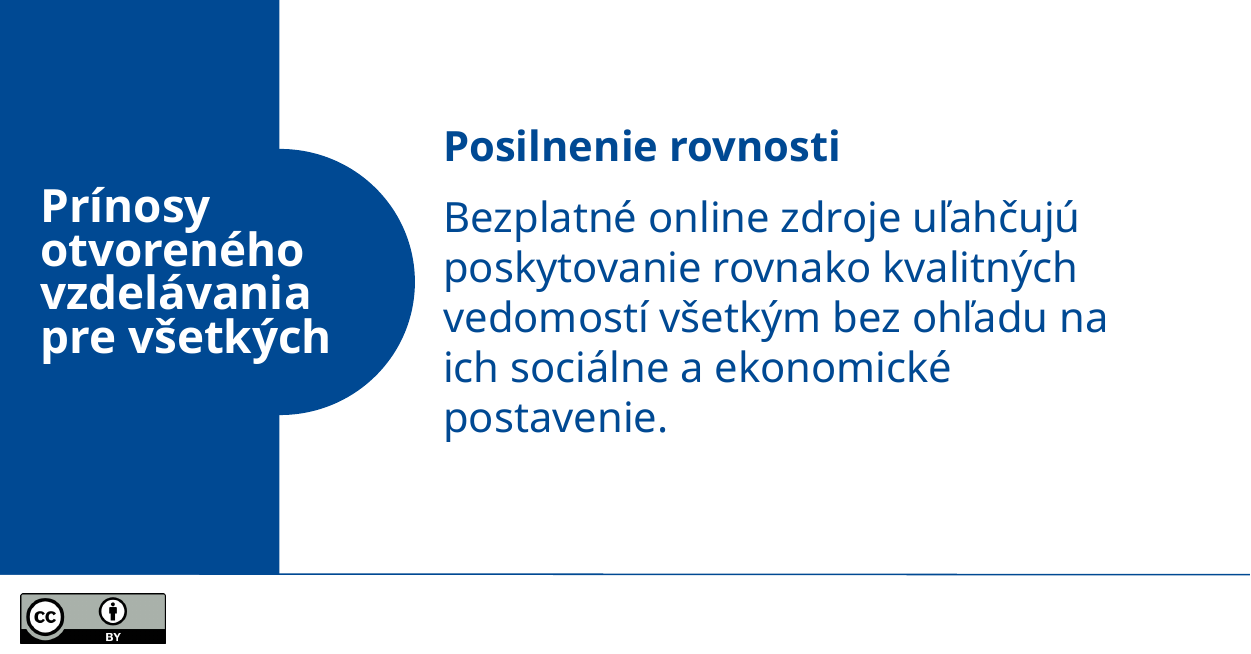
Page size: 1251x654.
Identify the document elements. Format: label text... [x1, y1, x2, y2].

text_box Posilnenie rovnosti Bezplatné online zdroje uľahčujú poskytovanie rovnako kvalitných vedomostí všetkým bez ohľadu na ich sociálne a ekonomické postavenie. [428, 104, 1178, 456]
picture [20, 592, 166, 645]
text_box [206, 148, 355, 171]
text_box [187, 378, 374, 416]
text_box [409, 242, 415, 322]
text_box [0, 582, 1250, 654]
text_box [0, 0, 280, 573]
text_box Prínosy otvoreného vzdelávania pre všetkých [25, 171, 409, 378]
